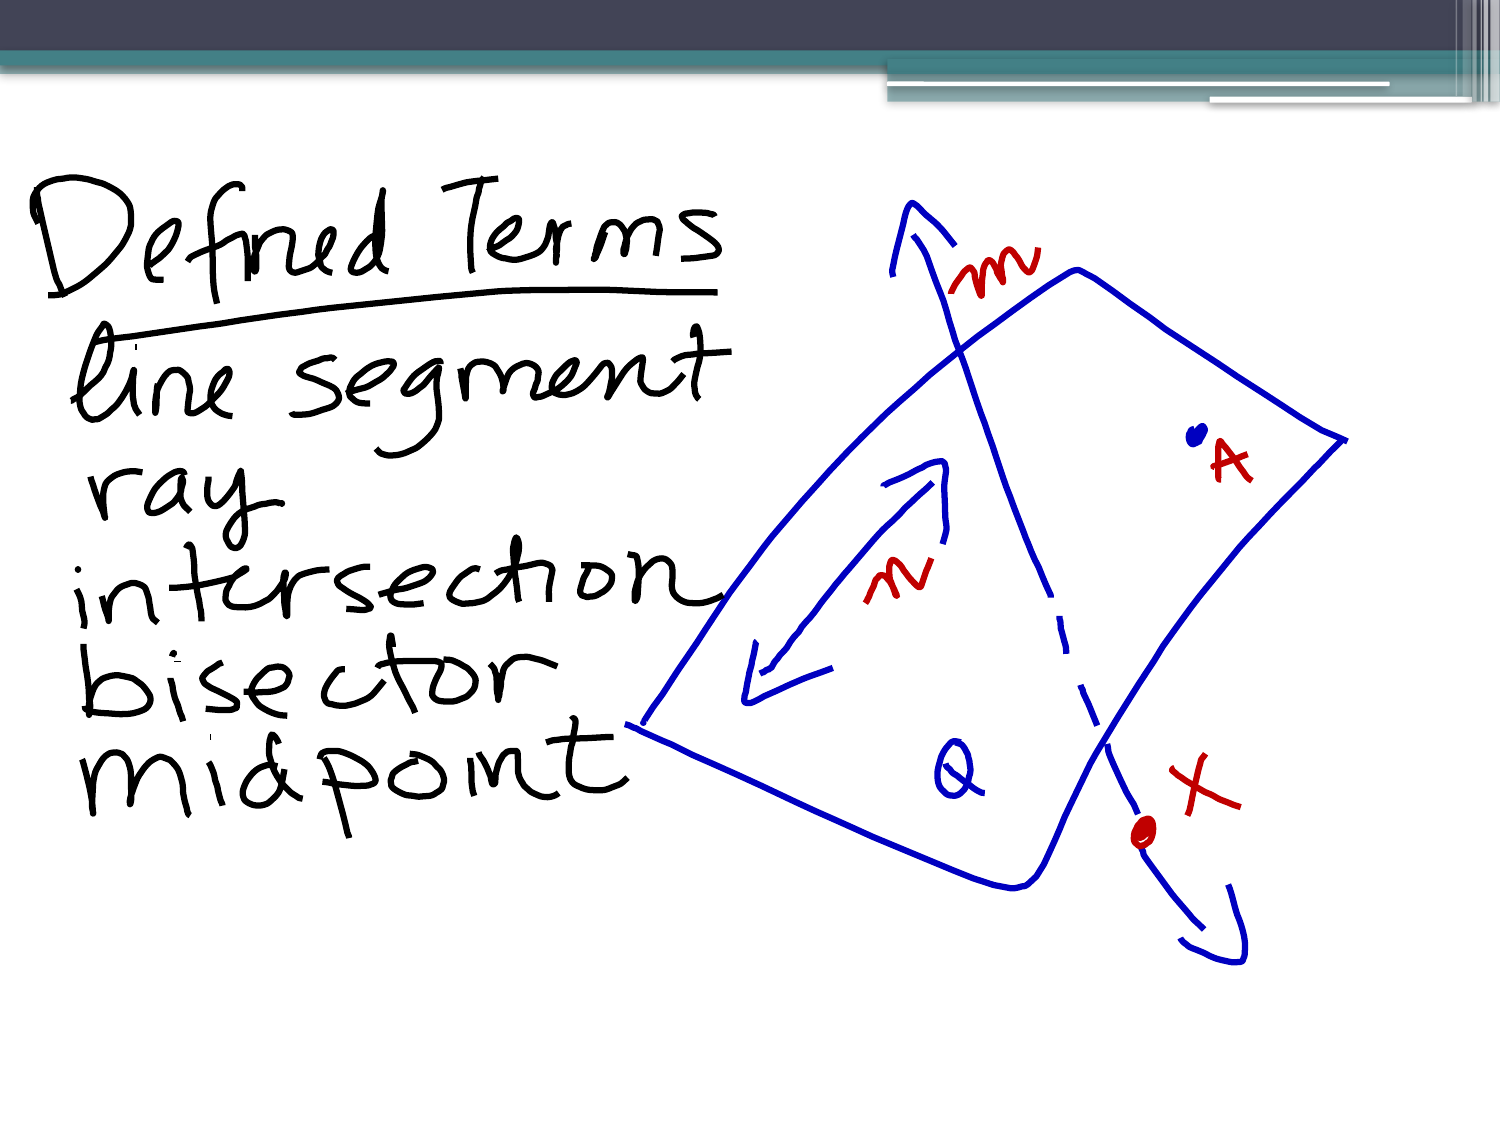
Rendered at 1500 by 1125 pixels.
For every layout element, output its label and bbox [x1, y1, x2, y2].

text_box [375, 360, 442, 457]
text_box [487, 217, 572, 264]
text_box [592, 218, 661, 260]
text_box [923, 260, 1052, 598]
text_box [570, 717, 588, 737]
text_box [241, 764, 282, 807]
text_box [743, 640, 834, 704]
text_box [91, 288, 718, 344]
text_box [489, 656, 558, 701]
text_box [323, 668, 385, 707]
text_box [336, 565, 372, 611]
text_box [477, 750, 560, 798]
text_box [1133, 817, 1154, 847]
text_box [243, 665, 291, 717]
text_box [1188, 425, 1206, 445]
text_box [32, 176, 132, 297]
text_box [1106, 743, 1139, 815]
text_box [346, 360, 395, 405]
text_box [212, 270, 224, 304]
text_box [692, 325, 702, 353]
text_box [186, 232, 249, 282]
text_box [75, 588, 86, 629]
text_box [194, 587, 203, 622]
text_box [388, 634, 398, 661]
text_box [376, 658, 477, 703]
text_box [201, 661, 238, 711]
text_box [1217, 440, 1235, 464]
text_box [672, 350, 732, 362]
text_box [882, 460, 948, 545]
text_box [1079, 684, 1098, 726]
text_box [378, 566, 434, 606]
text_box [82, 643, 152, 716]
text_box [146, 470, 191, 514]
text_box [209, 183, 244, 247]
text_box [579, 564, 613, 598]
text_box [100, 582, 159, 624]
text_box [782, 507, 907, 651]
text_box [448, 567, 520, 605]
text_box [332, 785, 350, 839]
text_box [1340, 438, 1348, 445]
text_box [89, 470, 143, 519]
text_box [864, 557, 933, 604]
text_box [207, 761, 224, 806]
text_box [1140, 847, 1197, 921]
text_box [318, 750, 377, 787]
text_box [1196, 781, 1241, 808]
text_box [624, 438, 1343, 890]
text_box [252, 228, 335, 274]
text_box [1058, 615, 1068, 654]
text_box [680, 211, 720, 260]
text_box [290, 356, 340, 416]
text_box [1179, 884, 1246, 964]
text_box [891, 202, 956, 278]
text_box [146, 220, 180, 281]
text_box [693, 357, 701, 400]
text_box [469, 757, 475, 797]
text_box [567, 739, 629, 791]
text_box [469, 176, 485, 274]
text_box [512, 536, 520, 567]
text_box [169, 567, 330, 617]
text_box [647, 351, 1034, 714]
text_box [70, 342, 141, 421]
text_box [627, 553, 724, 604]
text_box [392, 666, 416, 714]
text_box [81, 751, 191, 817]
text_box [1171, 767, 1195, 787]
text_box [936, 740, 972, 797]
text_box [1212, 453, 1248, 468]
text_box [268, 733, 303, 800]
text_box [960, 269, 1342, 559]
text_box [545, 736, 614, 744]
text_box [495, 561, 554, 602]
text_box [169, 677, 184, 722]
text_box [154, 368, 233, 417]
text_box [1186, 753, 1207, 816]
text_box [950, 247, 1039, 297]
text_box [484, 177, 499, 182]
text_box [459, 356, 685, 400]
text_box [185, 543, 197, 584]
text_box [944, 763, 985, 794]
text_box [441, 179, 481, 191]
text_box [93, 322, 112, 341]
text_box [389, 753, 445, 798]
text_box [350, 189, 389, 274]
text_box [1217, 460, 1253, 482]
text_box [206, 469, 280, 549]
